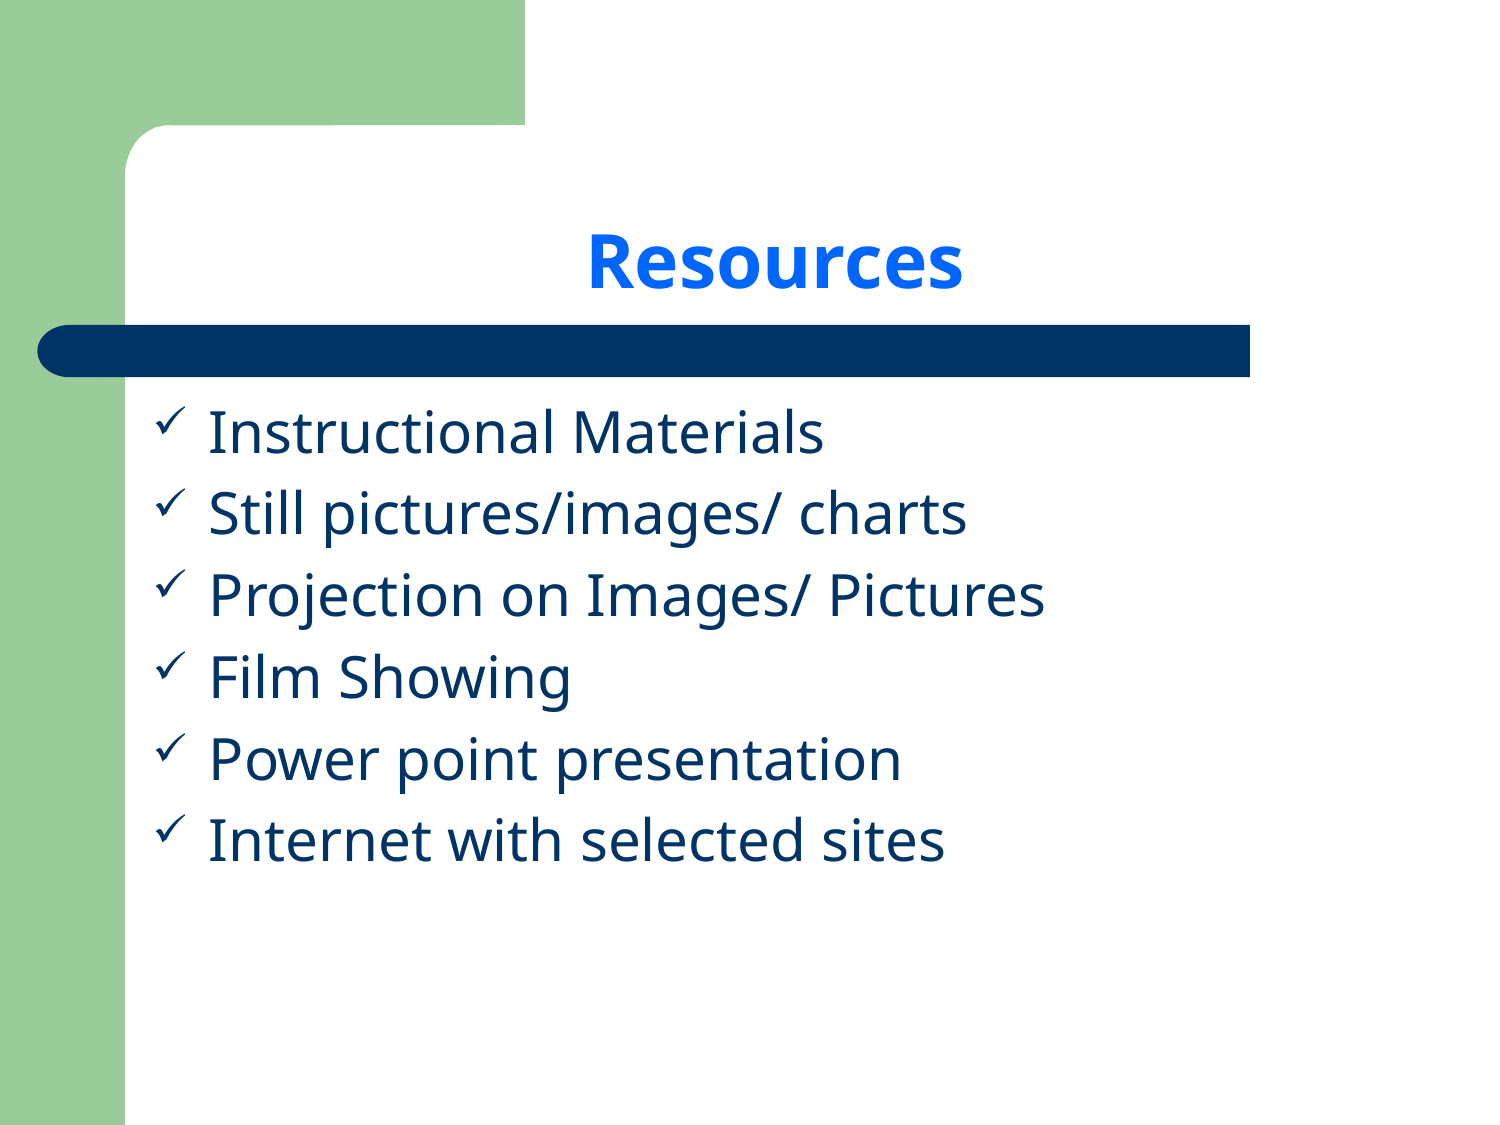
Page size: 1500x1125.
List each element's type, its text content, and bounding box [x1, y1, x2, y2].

list Instructional Materials Still pictures/images/ charts Projection on Images/ Pictures Film Showing Power point presentation Internet with selected sites [137, 387, 1400, 999]
title Resources [124, 124, 1426, 313]
